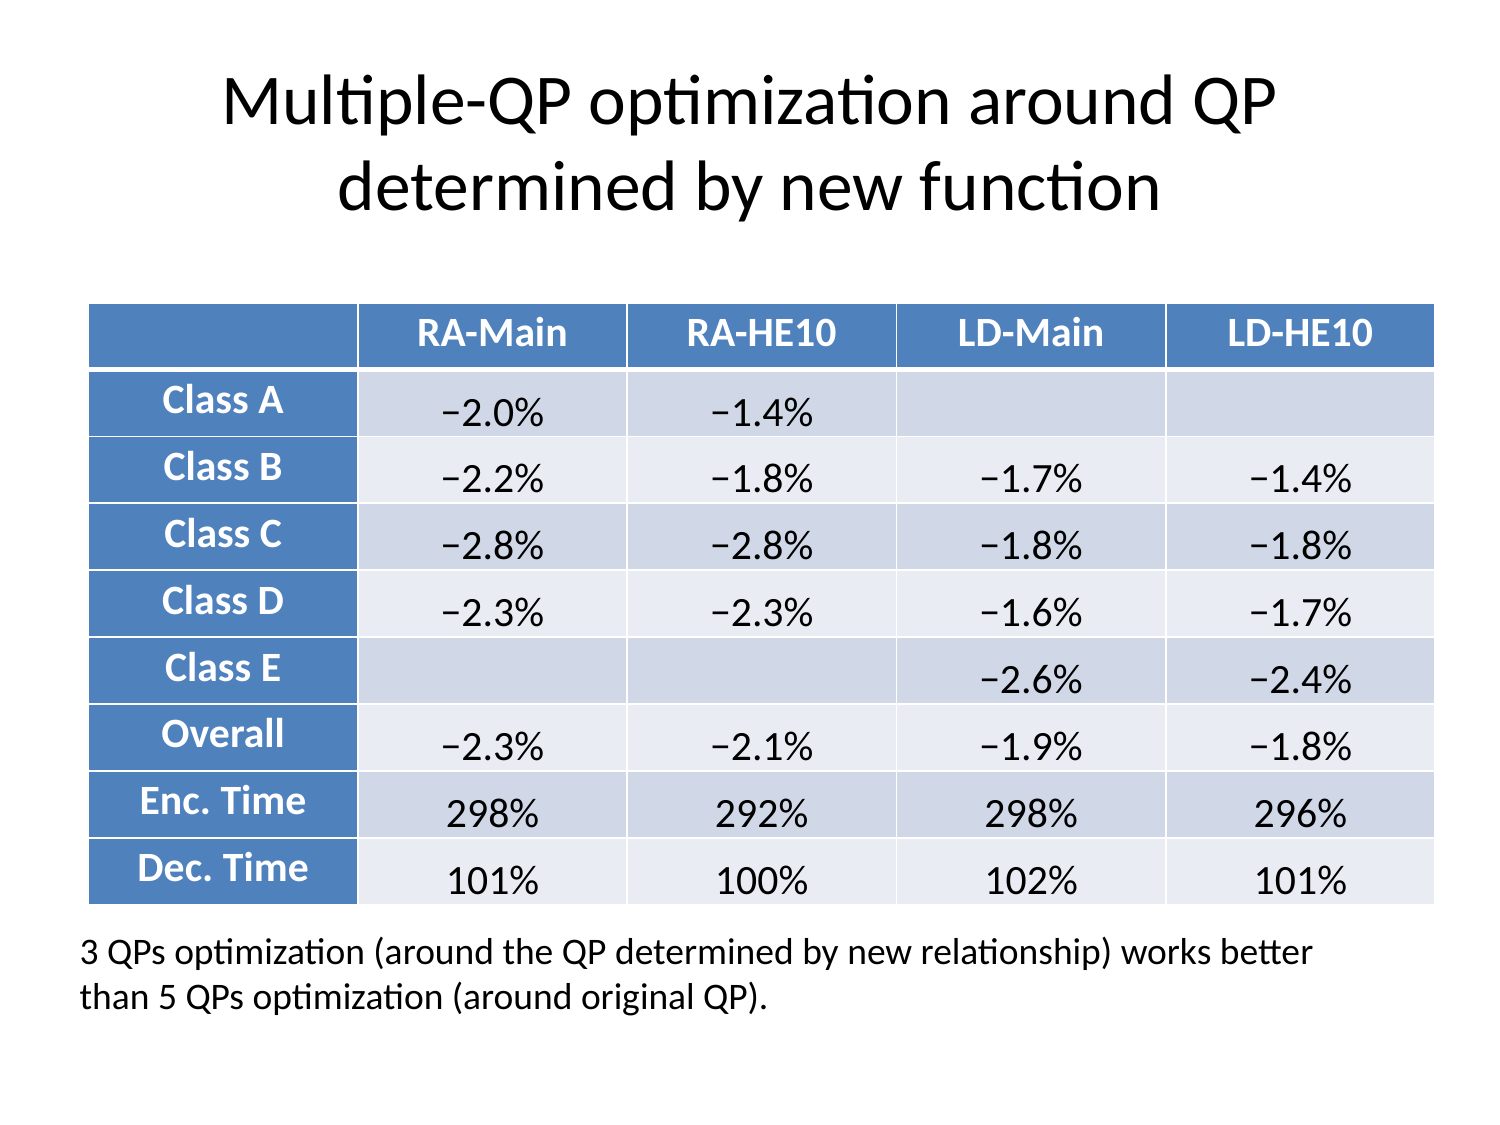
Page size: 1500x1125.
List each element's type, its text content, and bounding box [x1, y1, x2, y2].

table_cell 101% [1167, 839, 1434, 904]
table_cell Class D [89, 571, 357, 636]
table_cell Class A [89, 372, 357, 436]
table_cell −2.6% [897, 638, 1165, 703]
table_cell 292% [628, 772, 896, 837]
table_cell [1167, 372, 1434, 436]
table_cell 298% [359, 772, 626, 837]
table_cell −1.9% [897, 705, 1165, 770]
table_cell Class C [89, 504, 357, 569]
table_cell −1.8% [1167, 504, 1434, 569]
table_cell 298% [897, 772, 1165, 837]
table_cell −1.8% [897, 504, 1165, 569]
table_cell −1.4% [628, 372, 896, 436]
title Multiple-QP optimization around QP determined by new function [75, 45, 1425, 233]
table_cell −1.4% [1167, 437, 1434, 502]
table_cell −2.4% [1167, 638, 1434, 703]
table_cell −2.3% [628, 571, 896, 636]
table_cell 296% [1167, 772, 1434, 837]
table_cell Class E [89, 638, 357, 703]
table_cell [897, 372, 1165, 436]
table_cell −1.6% [897, 571, 1165, 636]
table_header [89, 304, 357, 367]
table_cell −2.8% [359, 504, 626, 569]
table_header LD-Main [897, 304, 1165, 367]
table_cell [359, 638, 626, 703]
text_box 3 QPs optimization (around the QP determined by new relationship) works better than 5 QPs optimization (around original QP). [64, 919, 1365, 1025]
table_cell −2.0% [359, 372, 626, 436]
table_cell −2.2% [359, 437, 626, 502]
table_cell −2.8% [628, 504, 896, 569]
table_header RA-Main [359, 304, 626, 367]
table_cell Class B [89, 437, 357, 502]
table_cell −2.3% [359, 571, 626, 636]
table_cell [628, 638, 896, 703]
table_cell 101% [359, 839, 626, 904]
table_cell −1.8% [1167, 705, 1434, 770]
table_cell −1.7% [897, 437, 1165, 502]
table_cell Enc. Time [89, 772, 357, 837]
table_cell −2.1% [628, 705, 896, 770]
table_header RA-HE10 [628, 304, 896, 367]
table_header LD-HE10 [1167, 304, 1434, 367]
table_cell −2.3% [359, 705, 626, 770]
table_cell Overall [89, 705, 357, 770]
table_cell 100% [628, 839, 896, 904]
table_cell 102% [897, 839, 1165, 904]
table_cell Dec. Time [89, 839, 357, 904]
table_cell −1.7% [1167, 571, 1434, 636]
table_cell −1.8% [628, 437, 896, 502]
